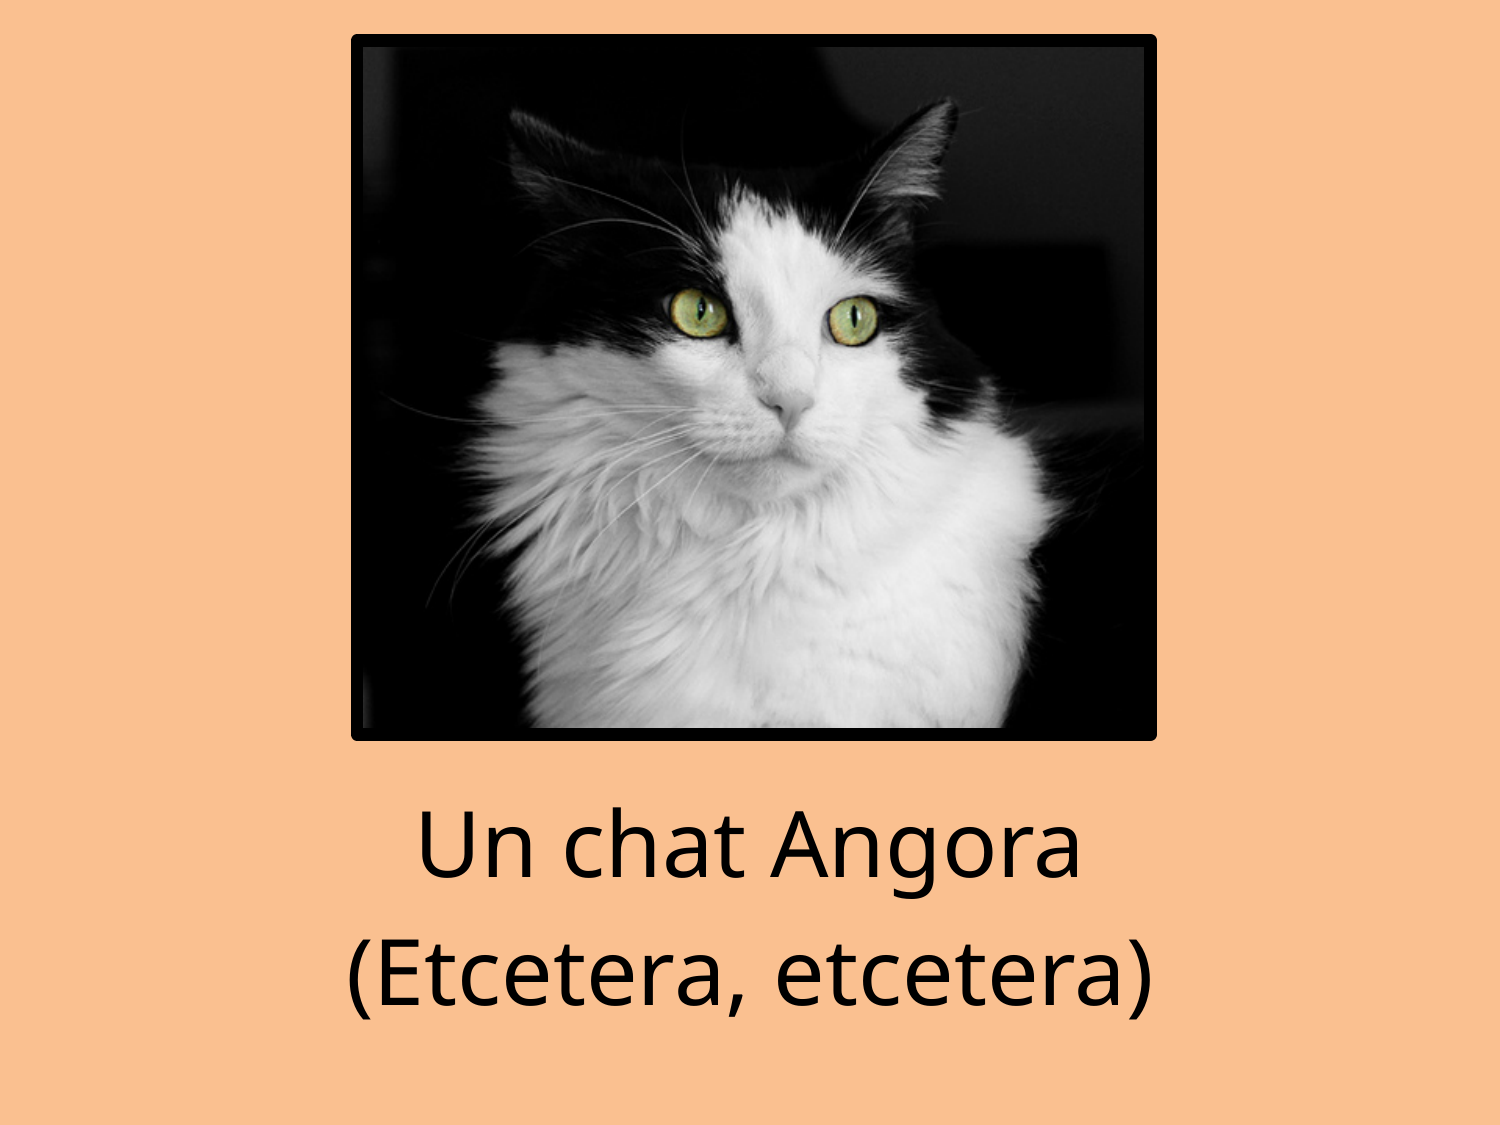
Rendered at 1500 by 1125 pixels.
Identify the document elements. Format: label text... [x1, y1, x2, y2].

picture [363, 46, 1145, 729]
list Un chat Angora (Etcetera, etcetera) [75, 778, 1425, 1067]
